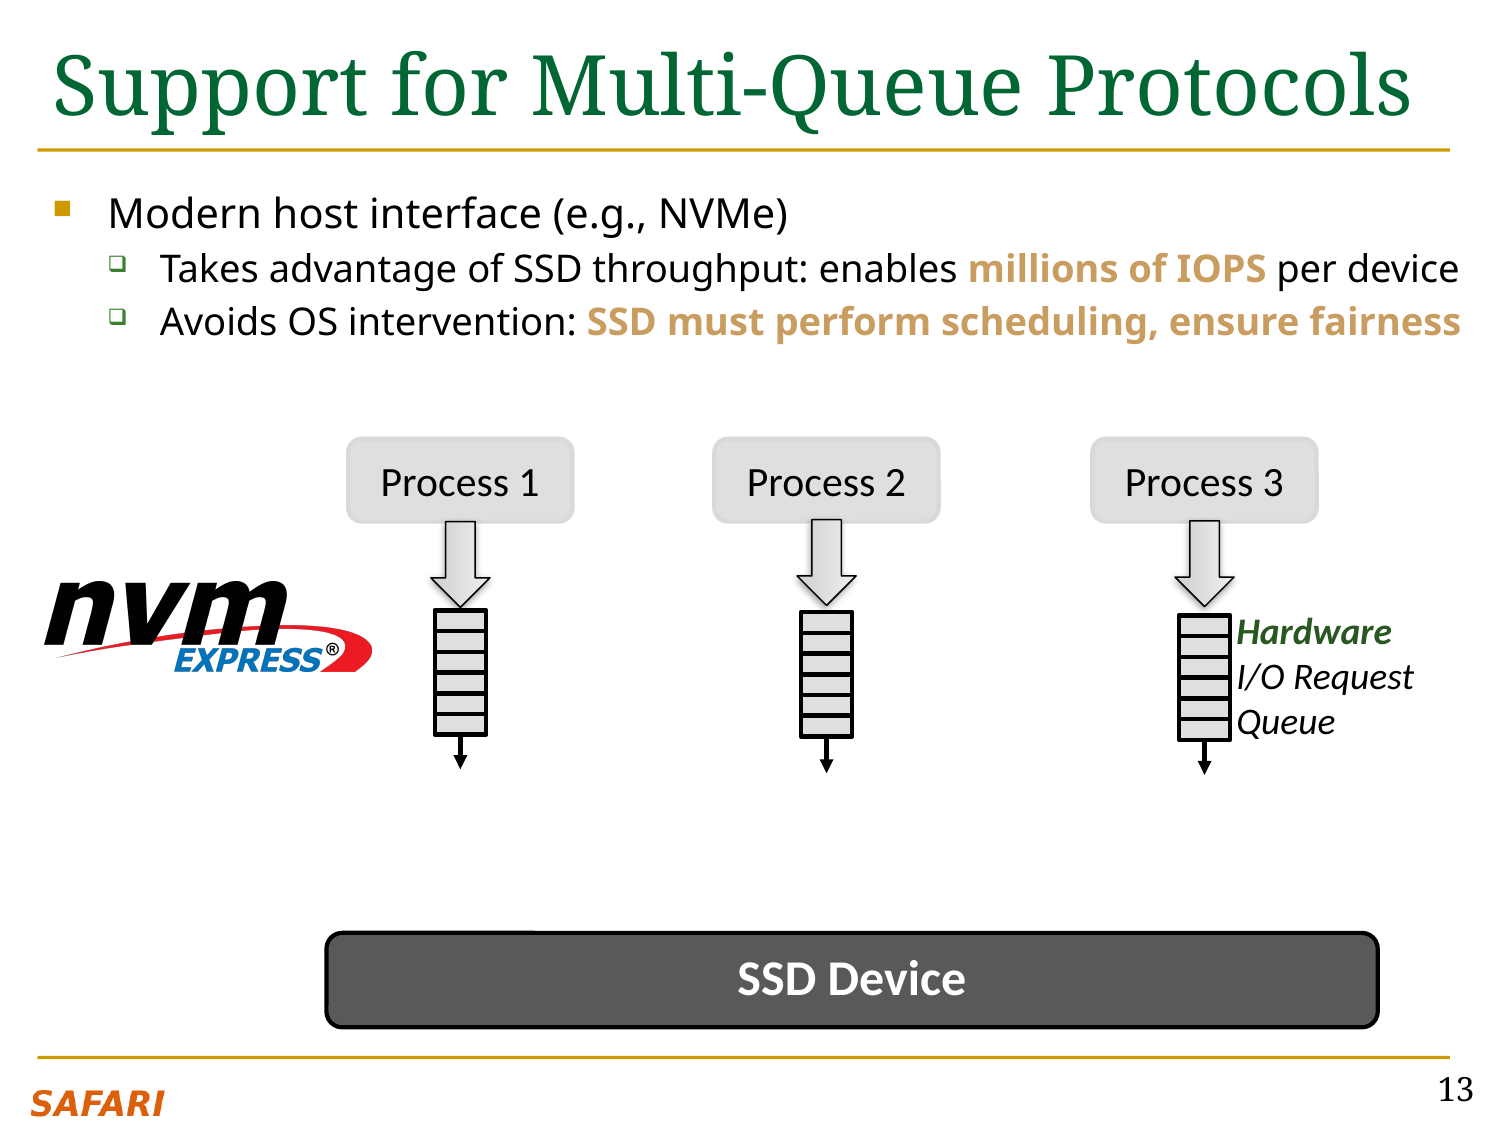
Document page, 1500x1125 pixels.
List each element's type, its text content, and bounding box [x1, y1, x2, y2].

picture [29, 1083, 169, 1124]
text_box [44, 438, 1431, 776]
text_box SSD Device [324, 930, 1380, 1030]
list Modern host interface (e.g., NVMe) Takes advantage of SSD throughput: enables millions of IOPS per device Avoids OS intervention: SSD must perform scheduling, ensure fairness [37, 179, 1490, 409]
slide_number 13 [1139, 1045, 1490, 1121]
title Support for Multi-Queue Protocols [37, 24, 1450, 170]
